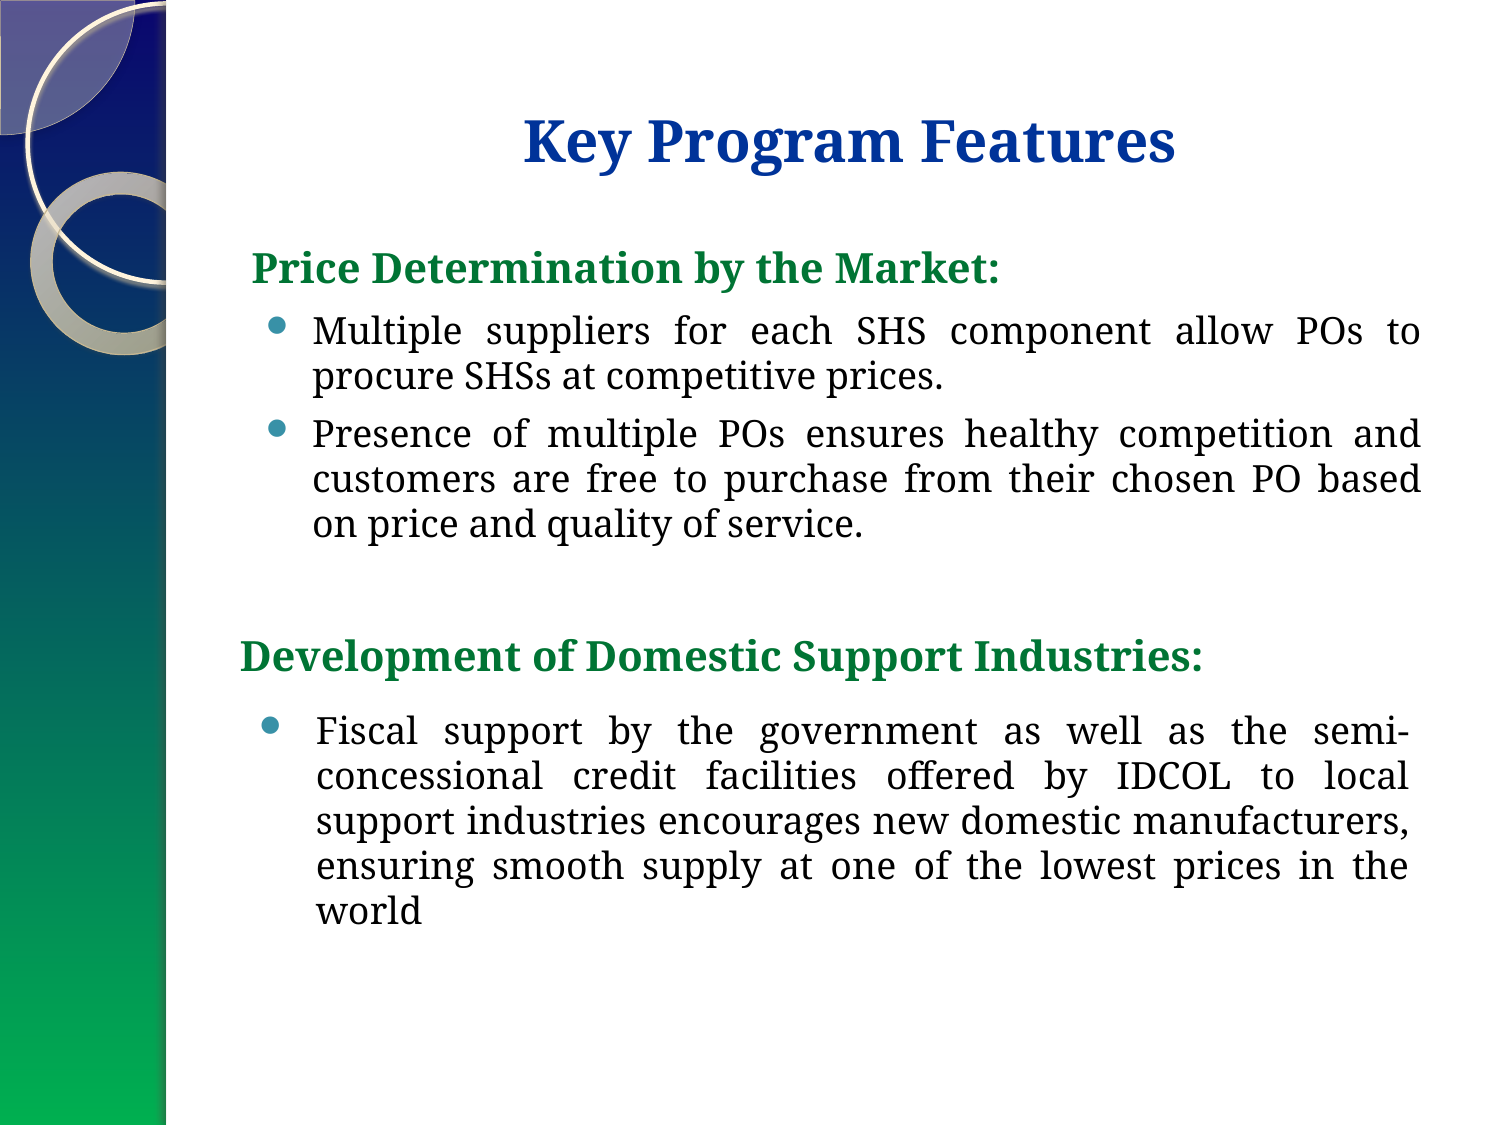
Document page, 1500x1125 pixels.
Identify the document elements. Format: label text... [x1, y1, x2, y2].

text_box Price Determination by the Market: [236, 224, 1263, 313]
text_box Development of Domestic Support Industries: [225, 612, 1251, 699]
text_box Fiscal support by the government as well as the semi-concessional credit facilities offered by IDCOL to local support industries encourages new domestic manufacturers, ensuring smooth supply at one of the lowest prices in the world [187, 699, 1425, 913]
title Key Program Features [235, 45, 1466, 233]
list Multiple suppliers for each SHS component allow POs to procure SHSs at competitive prices. Presence of multiple POs ensures healthy competition and customers are free to purchase from their chosen PO based on price and quality of service. [237, 299, 1438, 613]
